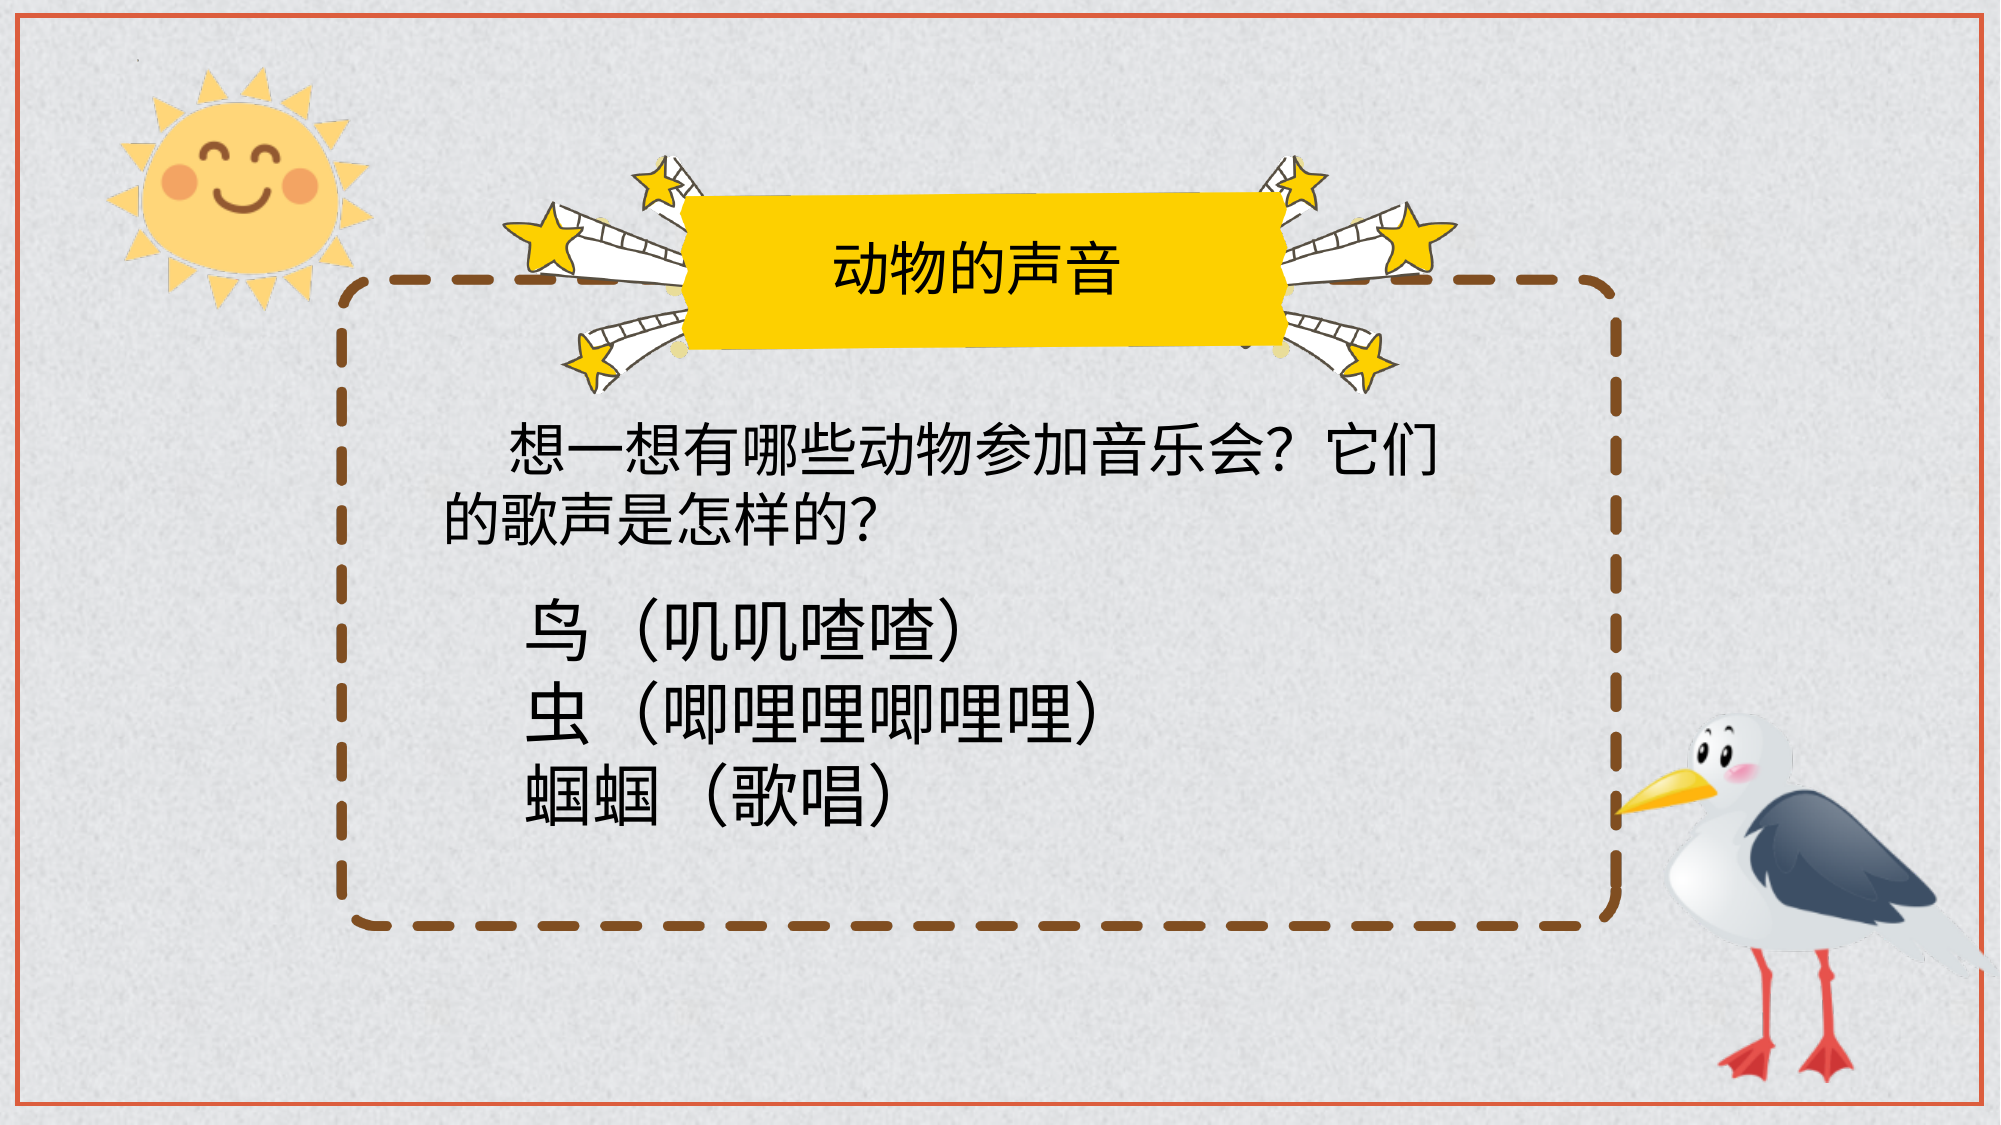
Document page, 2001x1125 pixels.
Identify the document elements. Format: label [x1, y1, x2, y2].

text_box [16, 15, 1982, 1105]
picture [106, 0, 2001, 1125]
